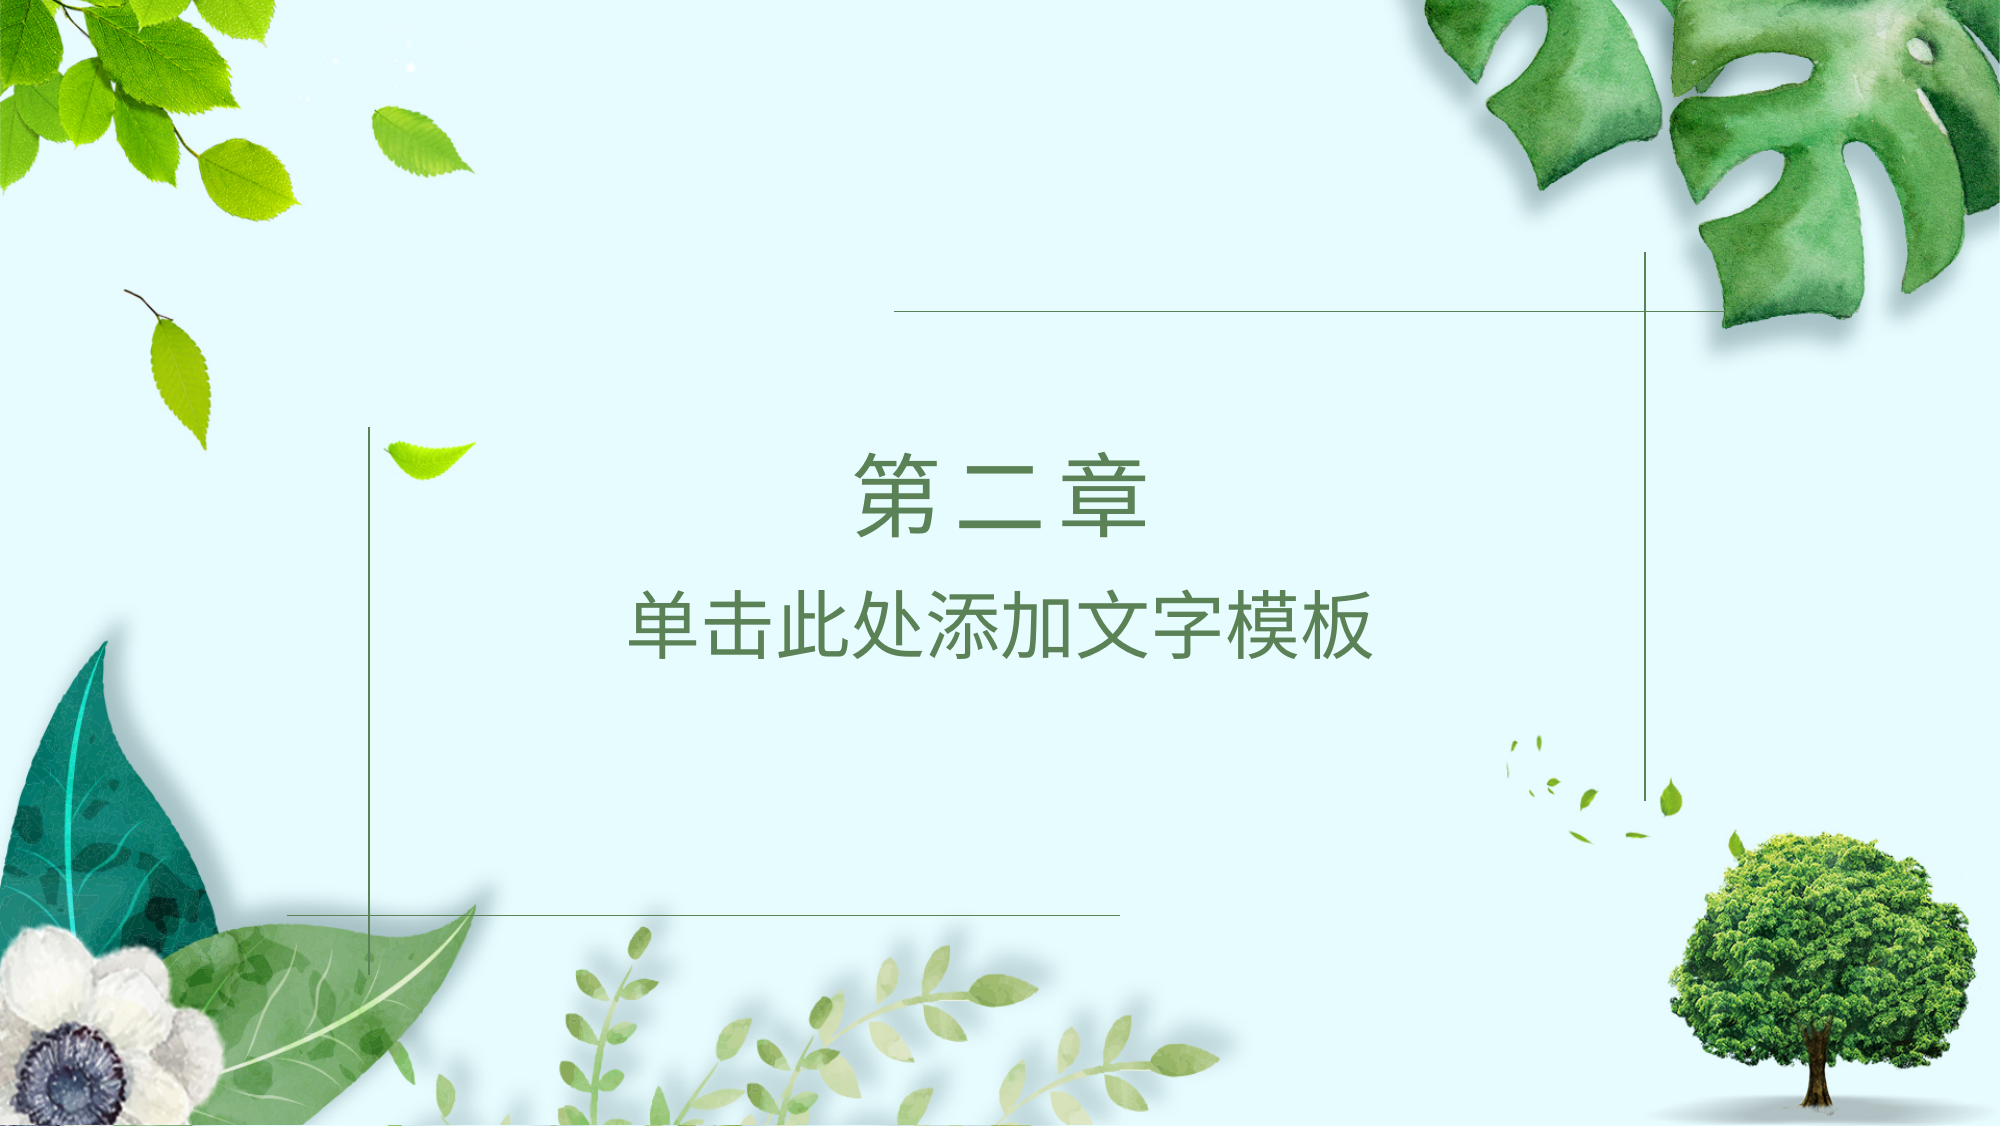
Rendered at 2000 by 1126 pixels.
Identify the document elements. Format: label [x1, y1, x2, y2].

picture [0, 0, 2000, 1126]
text_box [286, 426, 1121, 976]
text_box [893, 252, 1728, 801]
